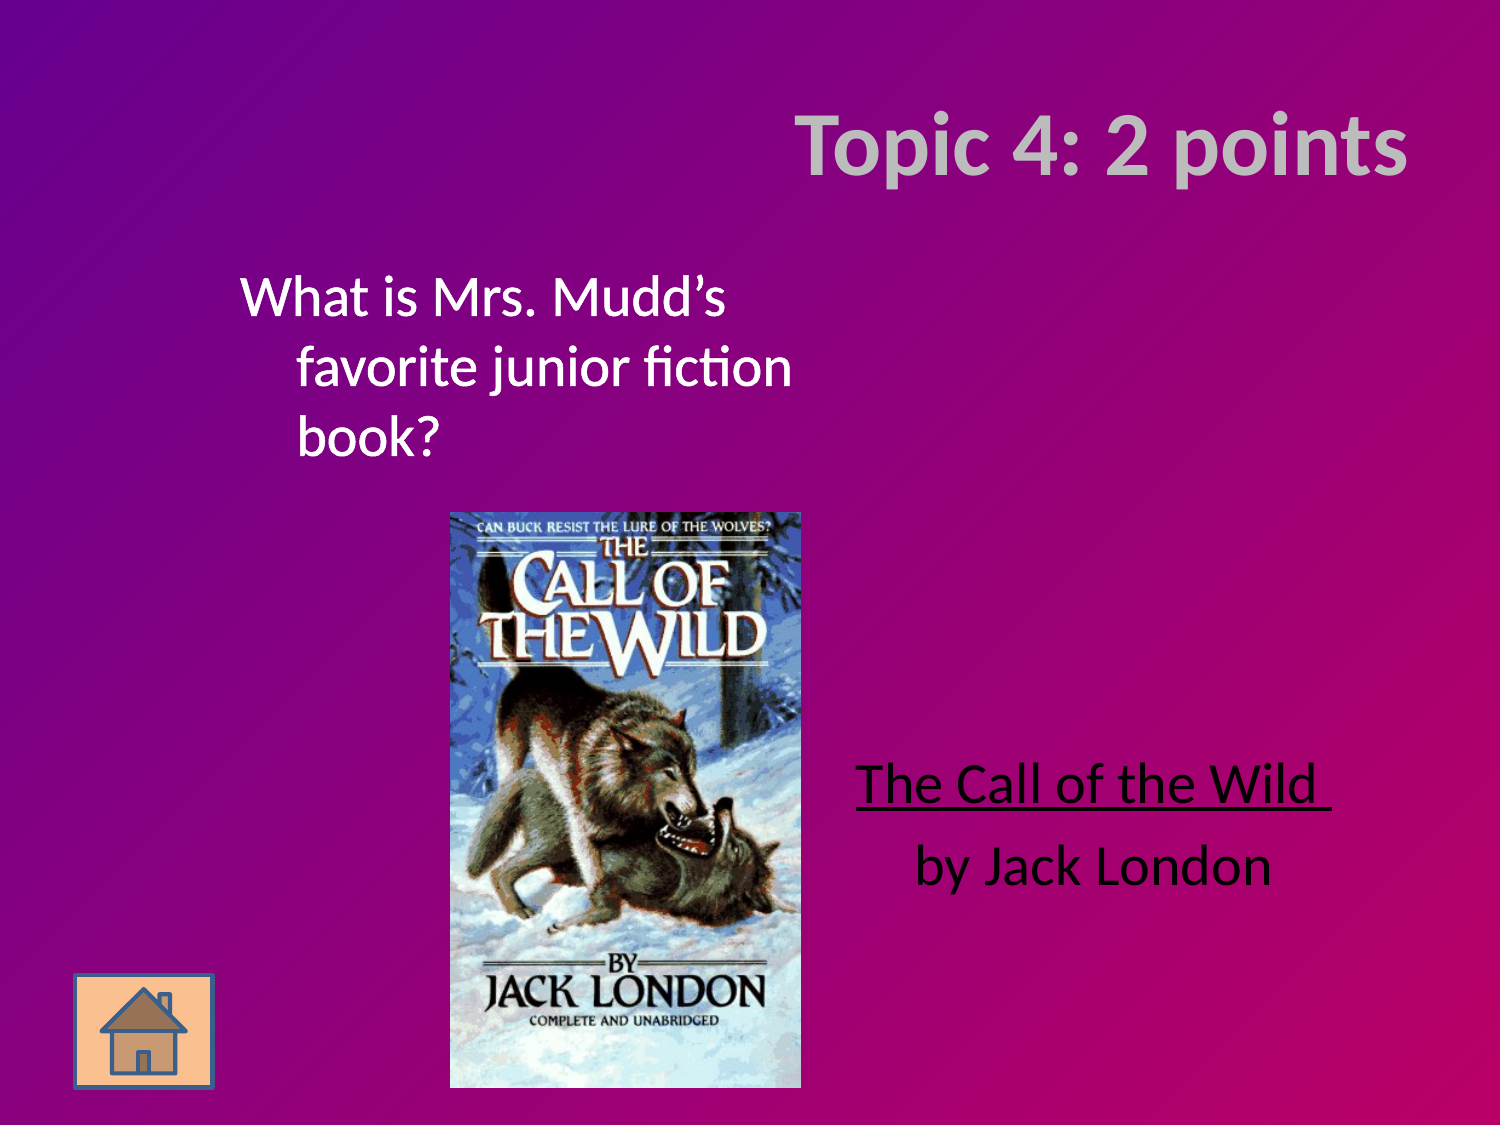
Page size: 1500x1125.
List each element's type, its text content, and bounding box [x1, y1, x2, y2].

list The Call of the Wild by Jack London [806, 737, 1425, 1005]
title Topic 4: 2 points [75, 45, 1425, 233]
picture [449, 512, 802, 1088]
list What is Mrs. Mudd’s favorite junior fiction book? [225, 249, 888, 993]
text_box [73, 973, 215, 1090]
